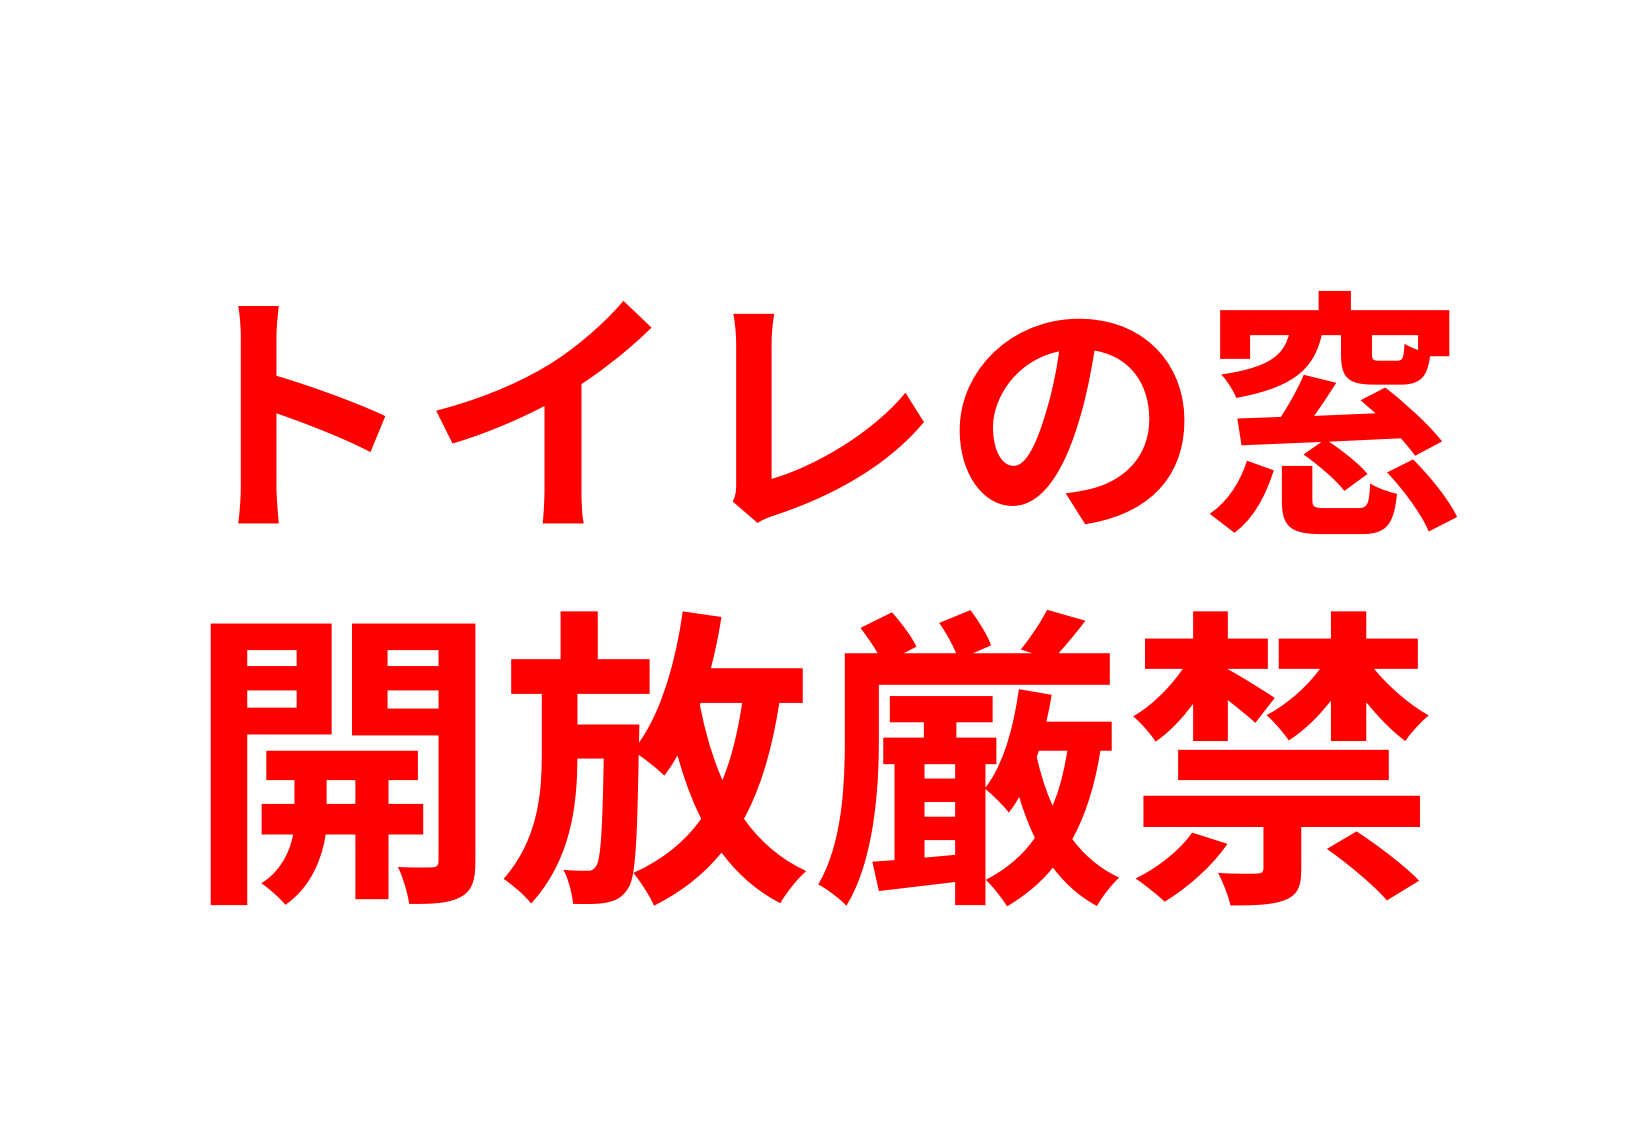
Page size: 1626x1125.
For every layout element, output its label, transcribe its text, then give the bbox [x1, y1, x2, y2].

text_box トイレの窓 開放厳禁 [0, 244, 1625, 947]
